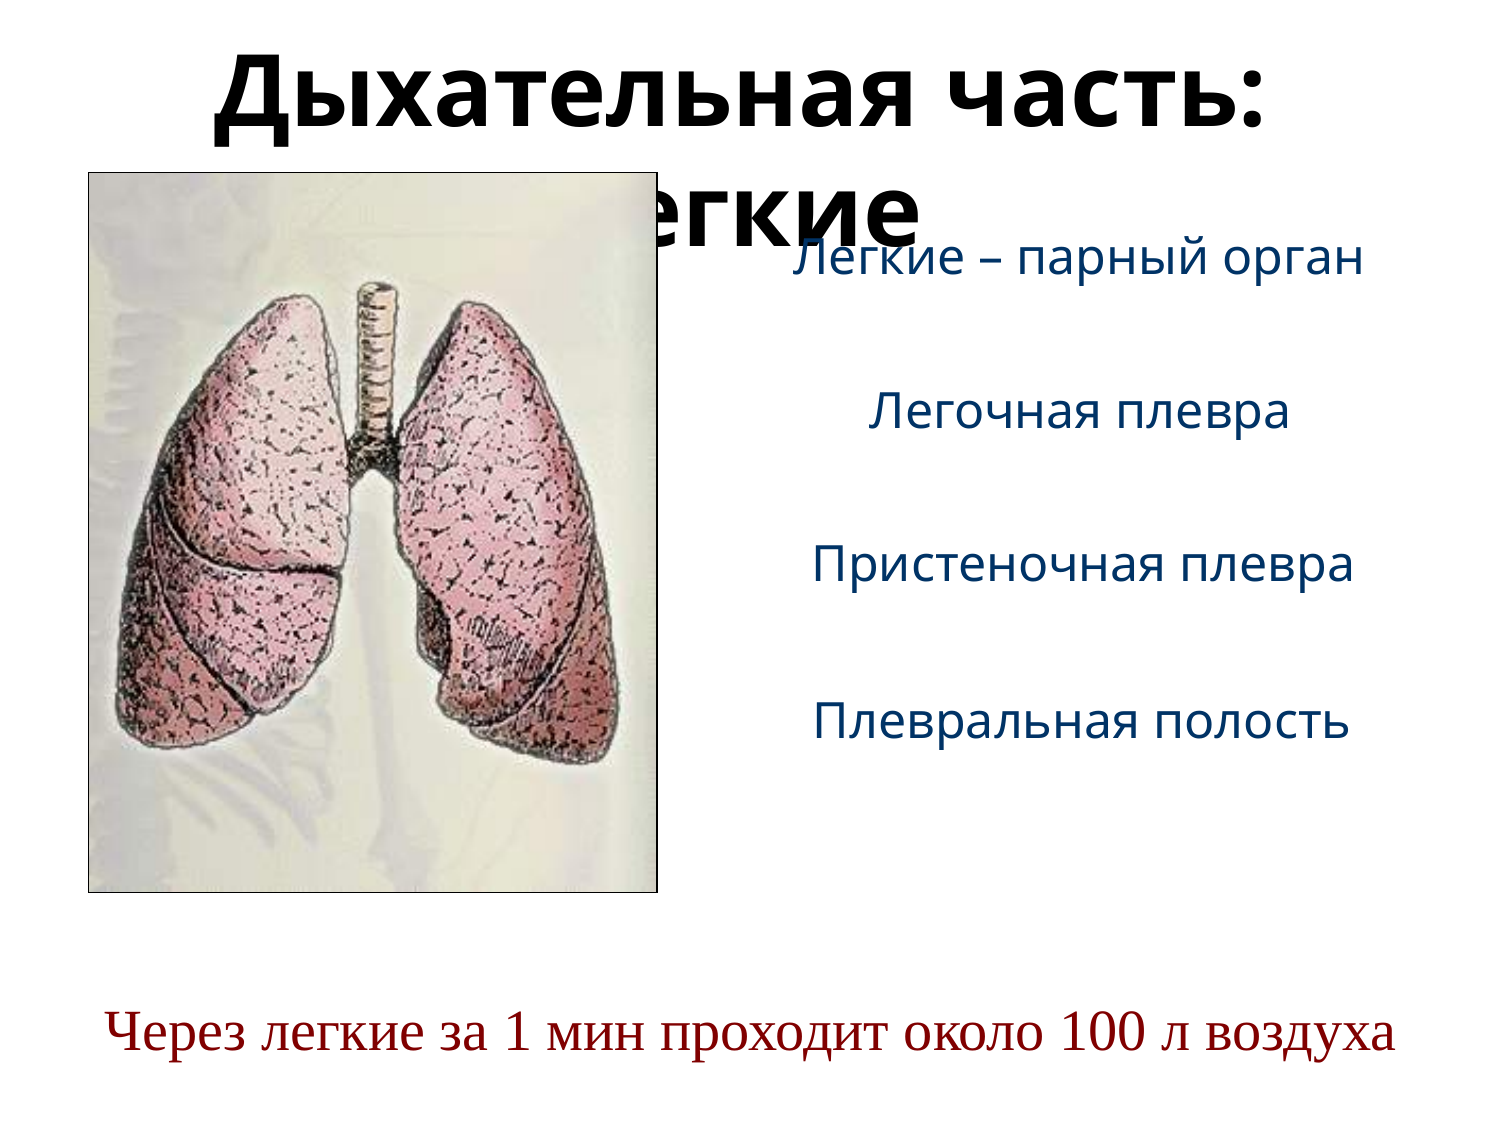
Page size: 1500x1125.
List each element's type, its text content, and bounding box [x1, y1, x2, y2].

text_box Легочная плевра [832, 371, 1329, 446]
text_box Плевральная полость [766, 680, 1399, 756]
text_box Легкие – парный орган [747, 217, 1412, 293]
text_box Дыхательная часть: легкие [5, 18, 1477, 274]
text_box Через легкие за 1 мин проходит около 100 л воздуха [55, 985, 1447, 1070]
text_box [88, 172, 657, 893]
text_box Пристеночная плевра [773, 524, 1394, 600]
